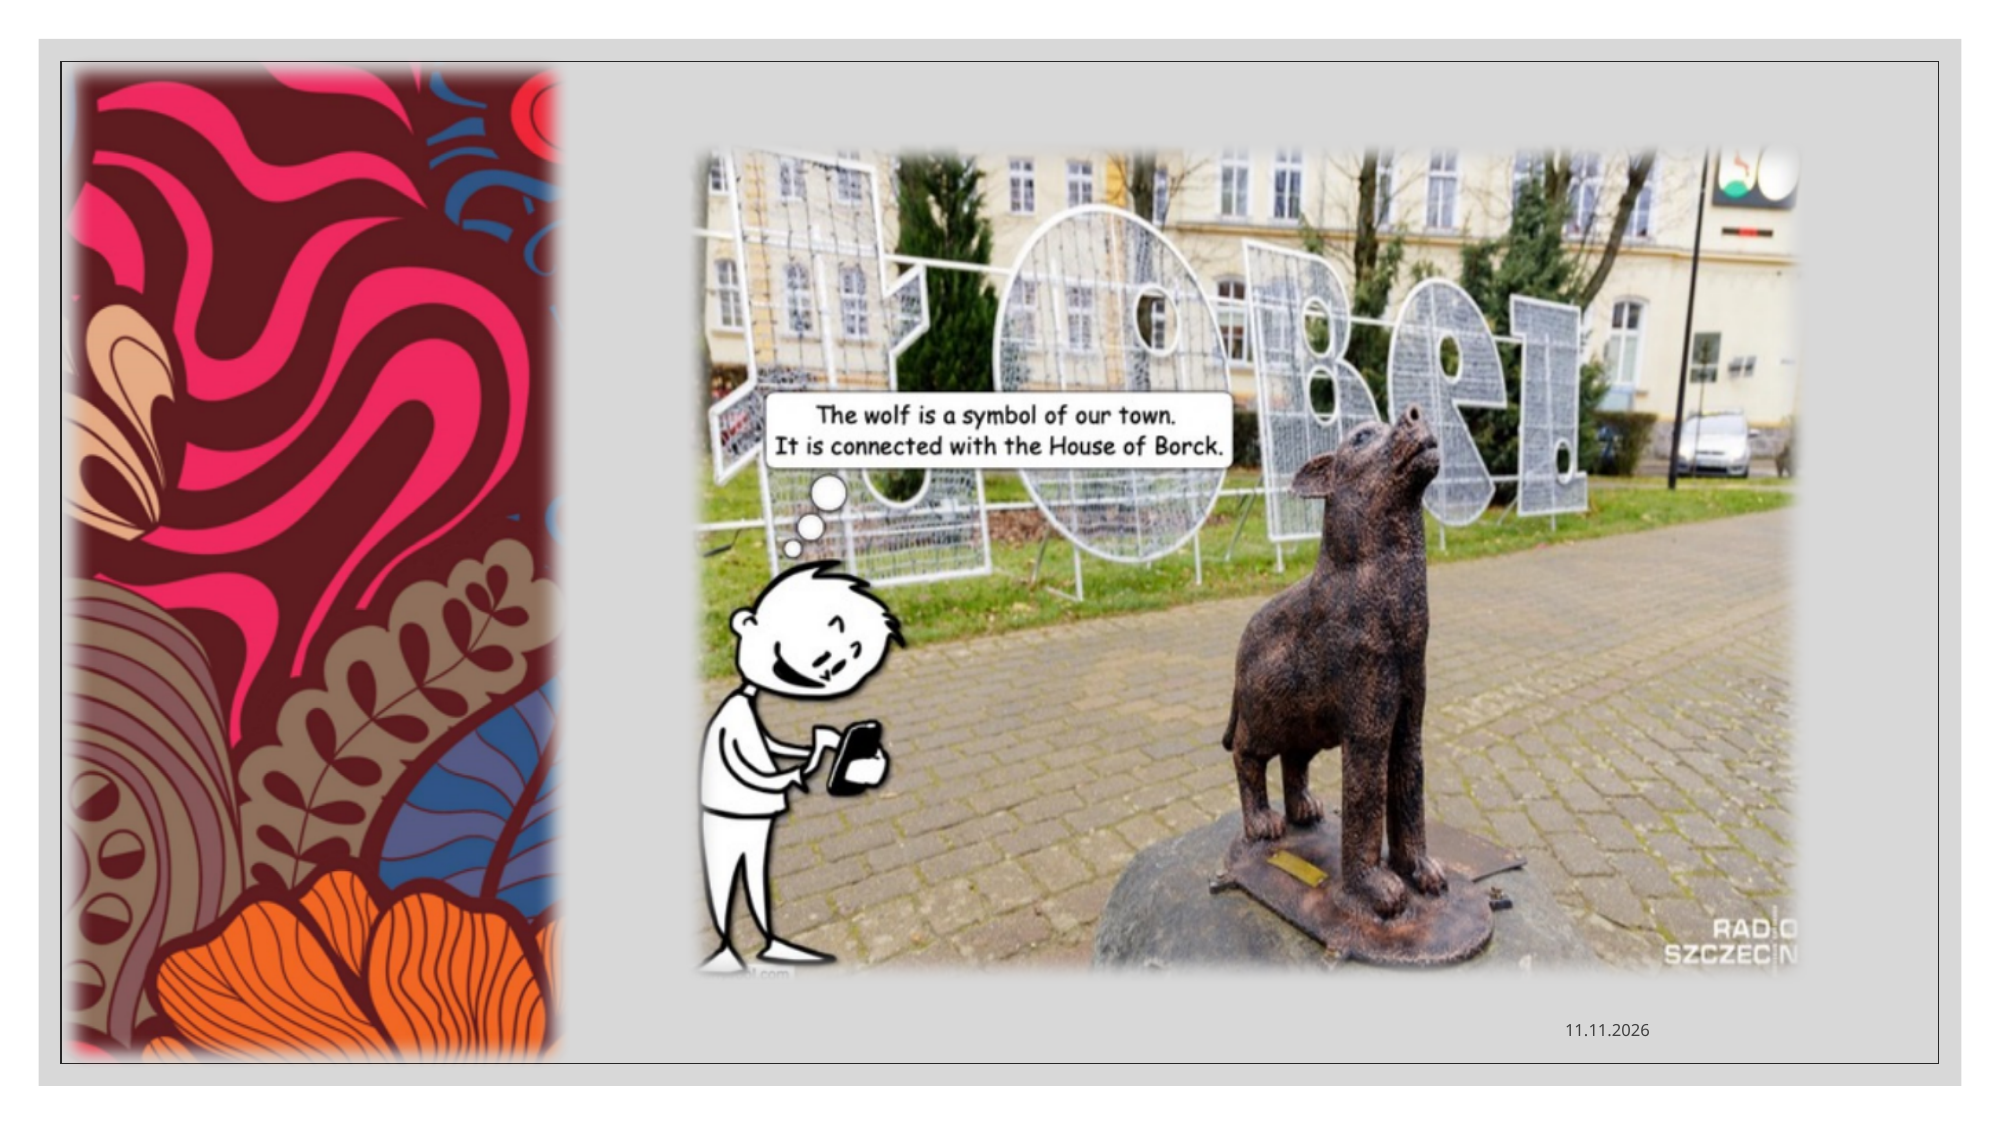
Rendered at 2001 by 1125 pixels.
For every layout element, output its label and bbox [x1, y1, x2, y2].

picture [686, 141, 1809, 984]
slide_number [1190, 992, 1665, 1050]
picture [58, 55, 571, 1070]
